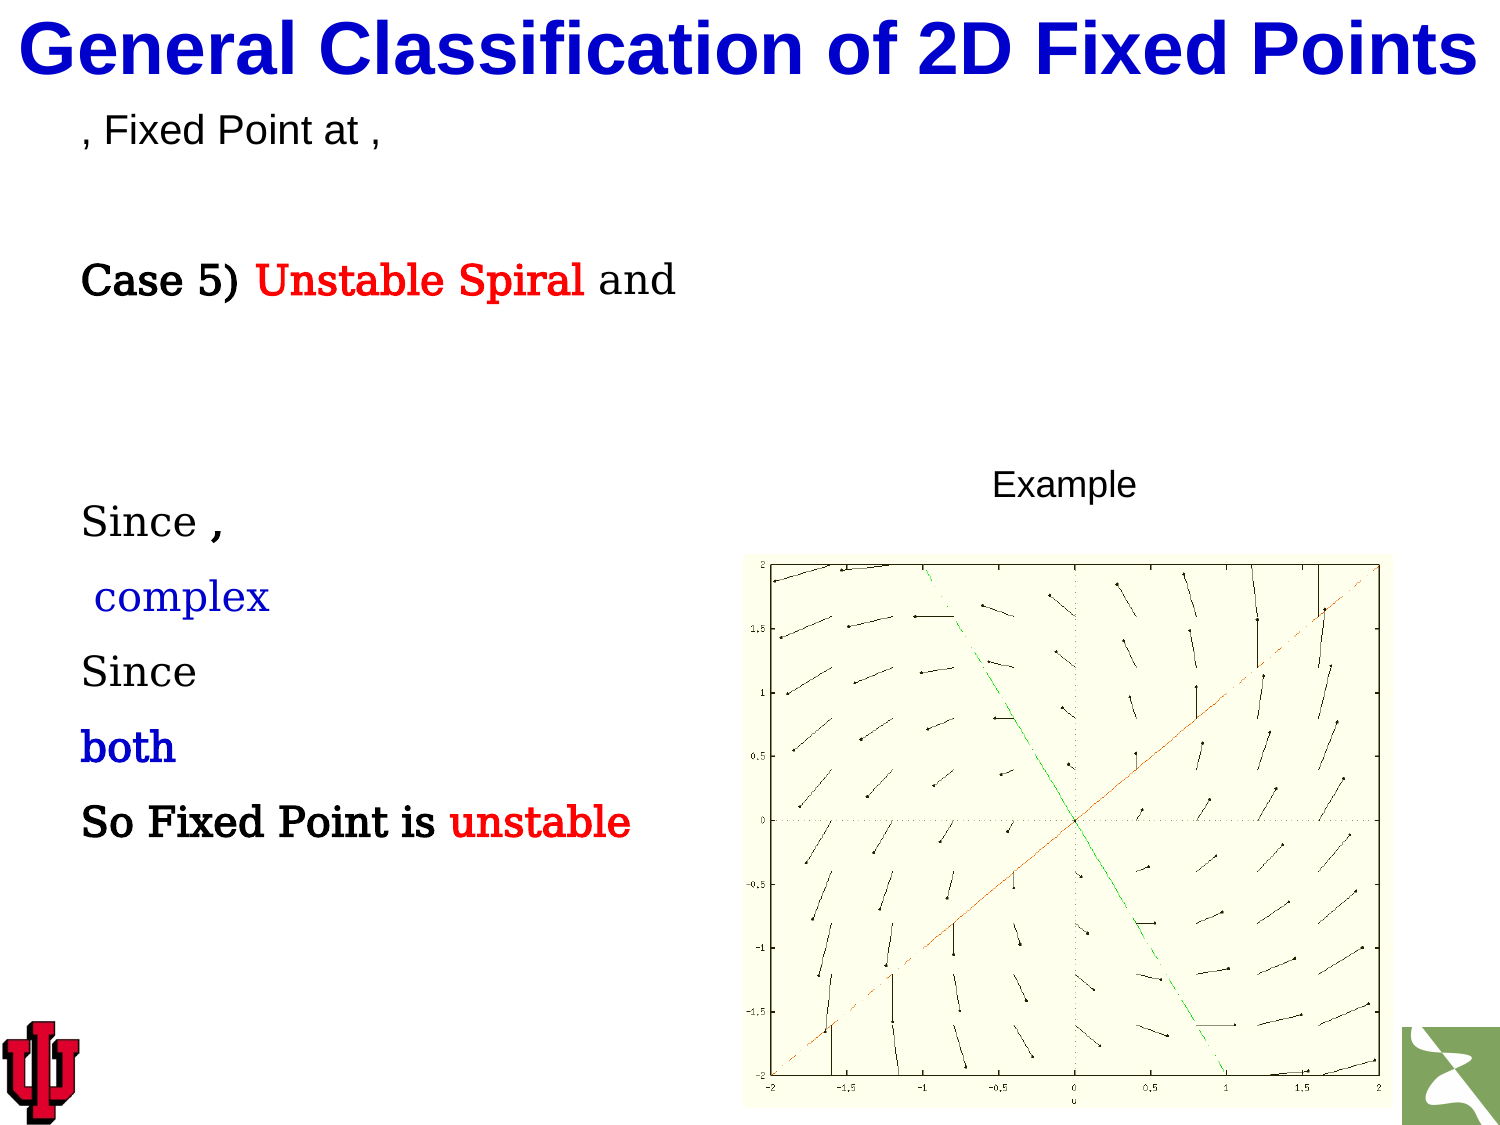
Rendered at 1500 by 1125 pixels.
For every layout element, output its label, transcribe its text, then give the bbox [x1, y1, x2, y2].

picture [743, 554, 1393, 1108]
picture [1402, 1027, 1500, 1125]
picture [0, 1020, 80, 1125]
title General Classification of 2D Fixed Points [0, 0, 1500, 90]
